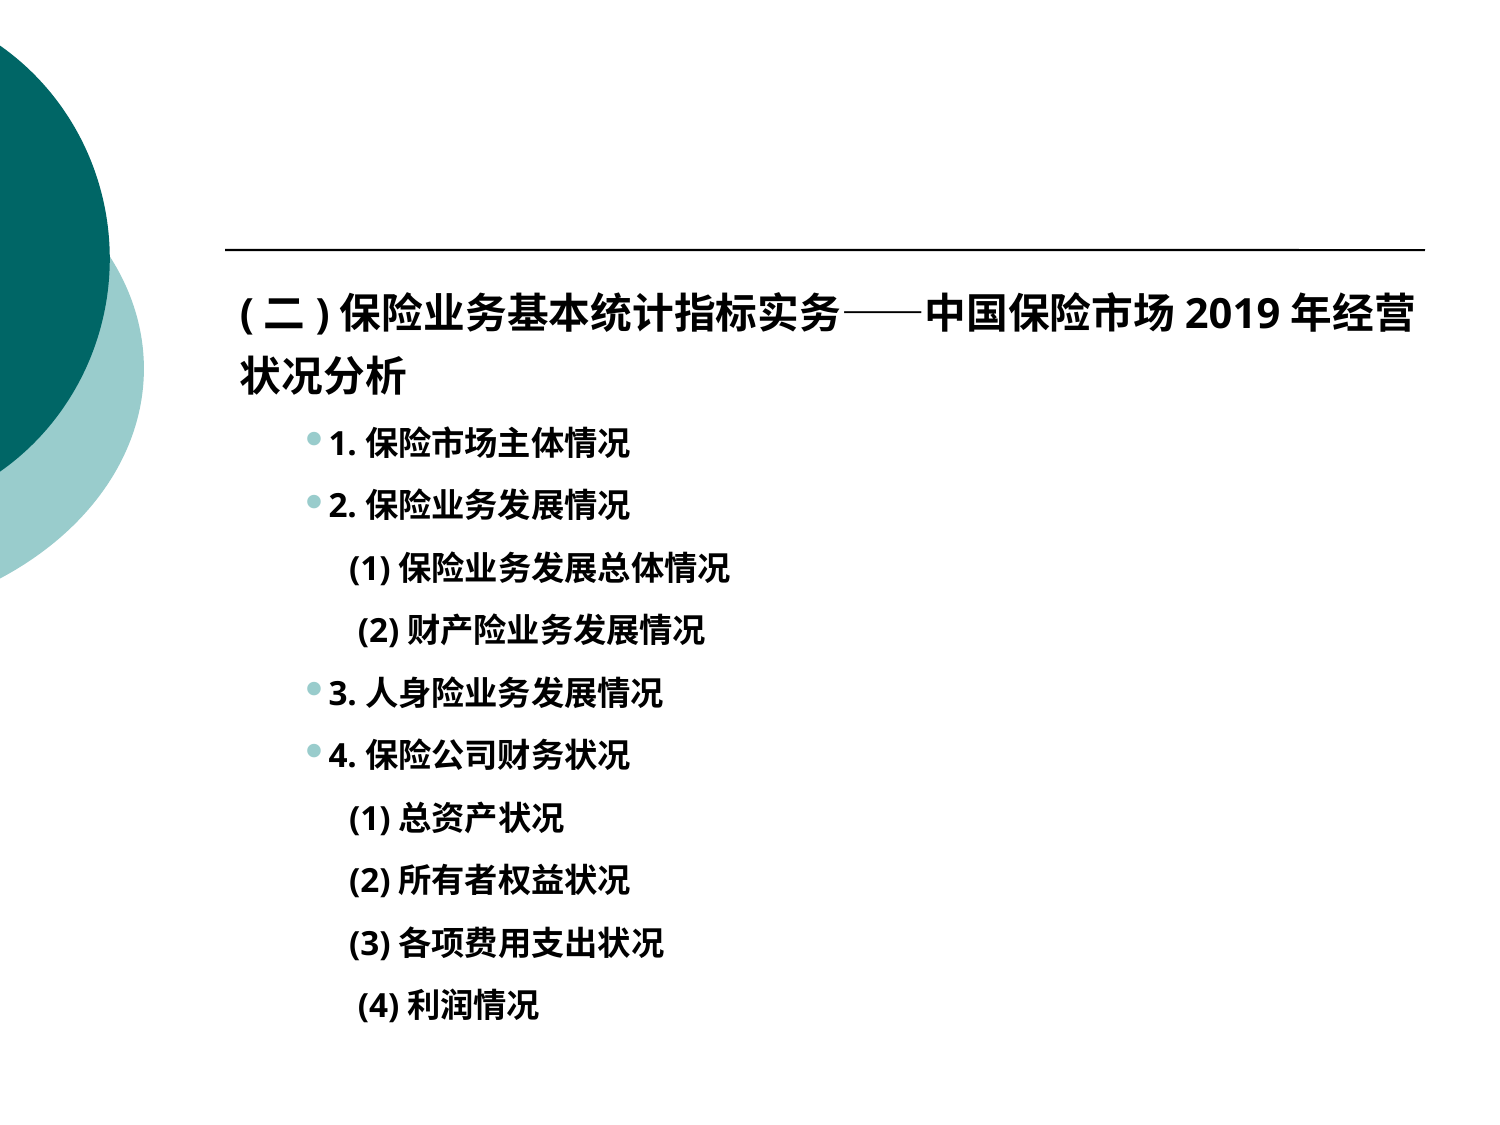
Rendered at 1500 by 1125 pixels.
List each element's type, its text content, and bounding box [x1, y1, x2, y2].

list (二)保险业务基本统计指标实务——中国保险市场2019年经营状况分析 1.保险市场主体情况 2.保险业务发展情况 (1)保险业务发展总体情况 (2)财产险业务发展情况 3.人身险业务发展情况 4.保险公司财务状况 (1)总资产状况 (2)所有者权益状况 (3)各项费用支出状况 (4)利润情况 [224, 266, 1443, 1100]
